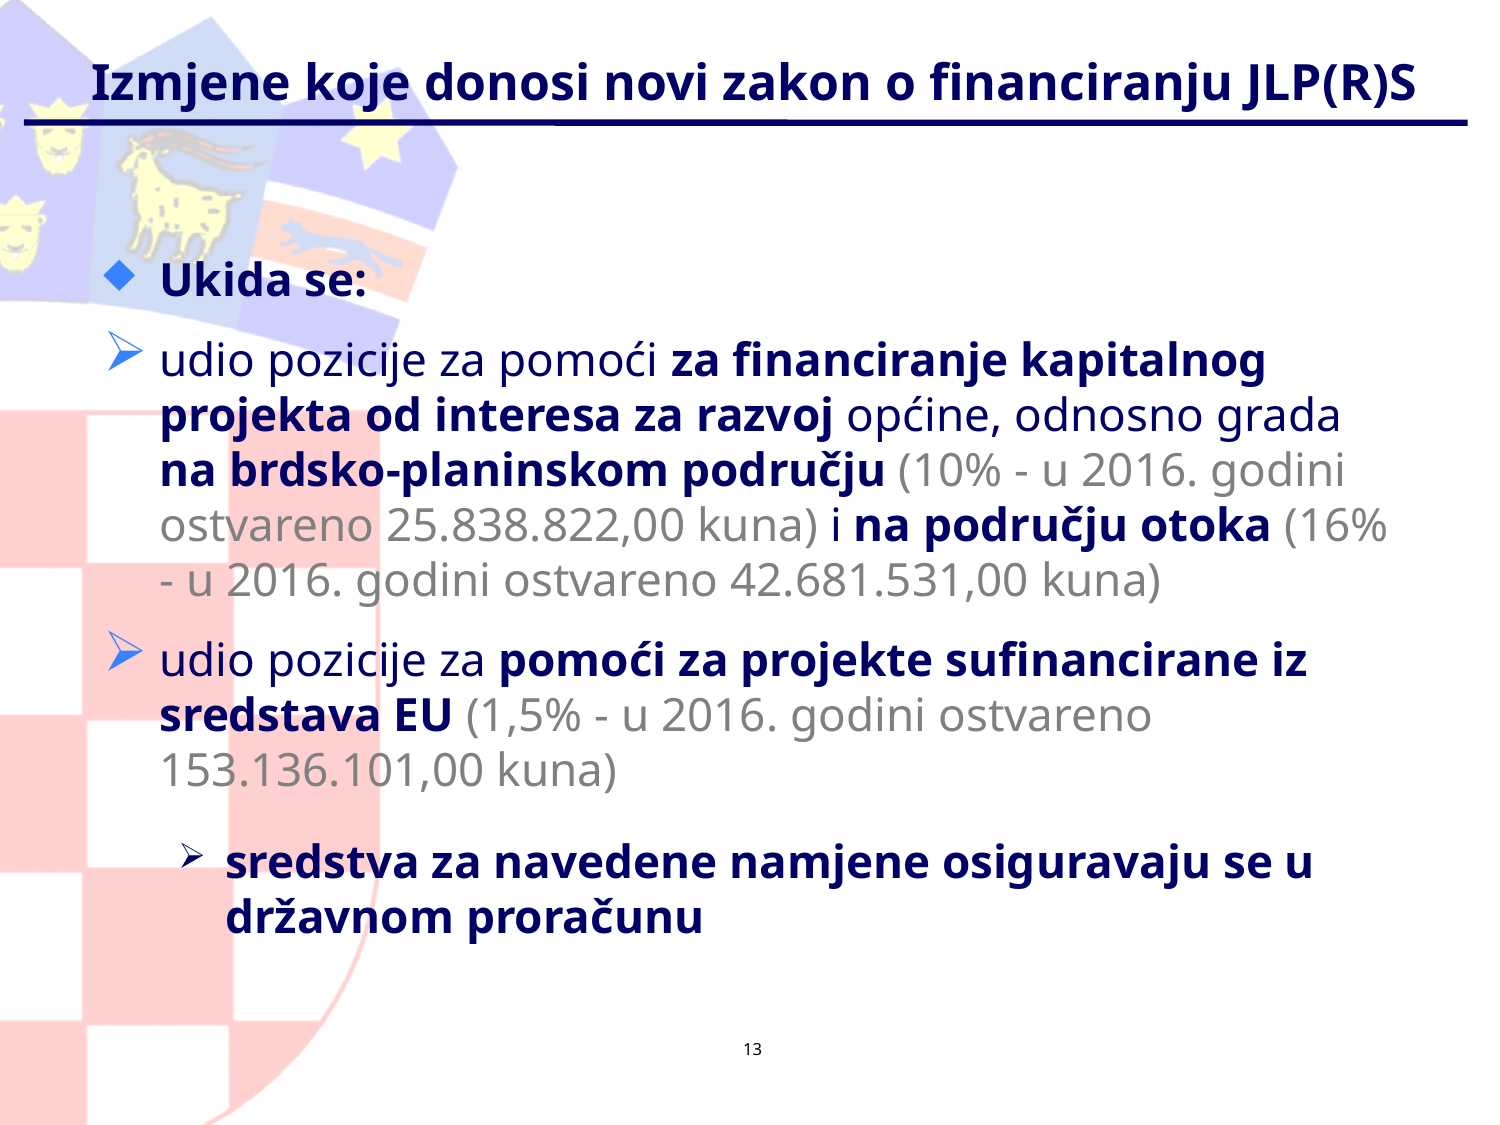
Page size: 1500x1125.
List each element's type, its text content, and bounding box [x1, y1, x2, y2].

title Izmjene koje donosi novi zakon o financiranju JLP(R)S [76, 42, 1471, 126]
list Ukida se: udio pozicije za pomoći za financiranje kapitalnog projekta od interesa za razvoj općine, odnosno grada na brdsko-planinskom području (10% - u 2016. godini ostvareno 25.838.822,00 kuna) i na području otoka (16% - u 2016. godini ostvareno 42.681.531,00 kuna) udio pozicije za pomoći za projekte sufinancirane iz sredstava EU (1,5% - u 2016. godini ostvareno 153.136.101,00 kuna) sredstva za navedene namjene osiguravaju se u državnom proračunu [88, 243, 1412, 1024]
slide_number 13 [741, 1041, 763, 1062]
